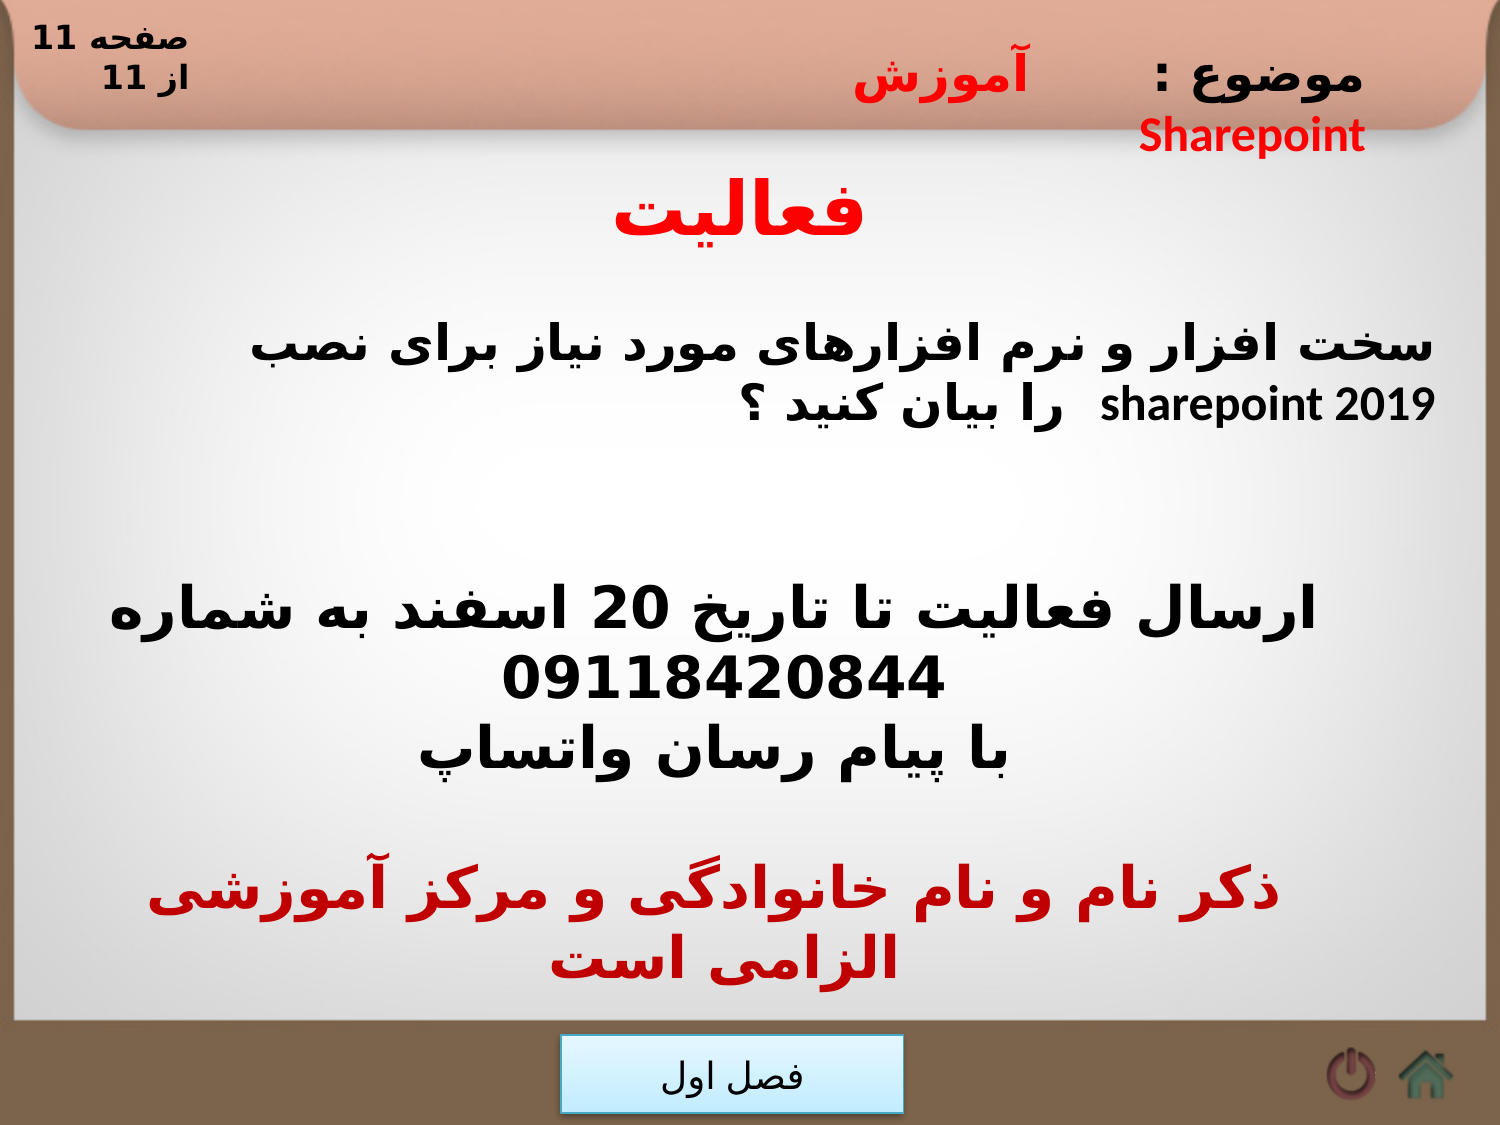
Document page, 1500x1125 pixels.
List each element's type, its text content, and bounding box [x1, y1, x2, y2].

text_box ارسال فعالیت تا تاریخ 20 اسفند به شماره 09118420844 با پیام رسان واتساپ ذکر نام و نام خانوادگی و مرکز آموزشی الزامی است [76, 562, 1353, 998]
text_box فعالیت سخت افزار و نرم افزارهای مورد نیاز برای نصب sharepoint 2019 را بیان کنید ؟ [29, 152, 1451, 558]
picture [0, 0, 1500, 1125]
text_box موضوع : آموزش Sharepoint [738, 34, 1381, 152]
text_box صفحه 11 از 11 [0, 9, 205, 104]
text_box فصل اول [560, 1034, 904, 1114]
